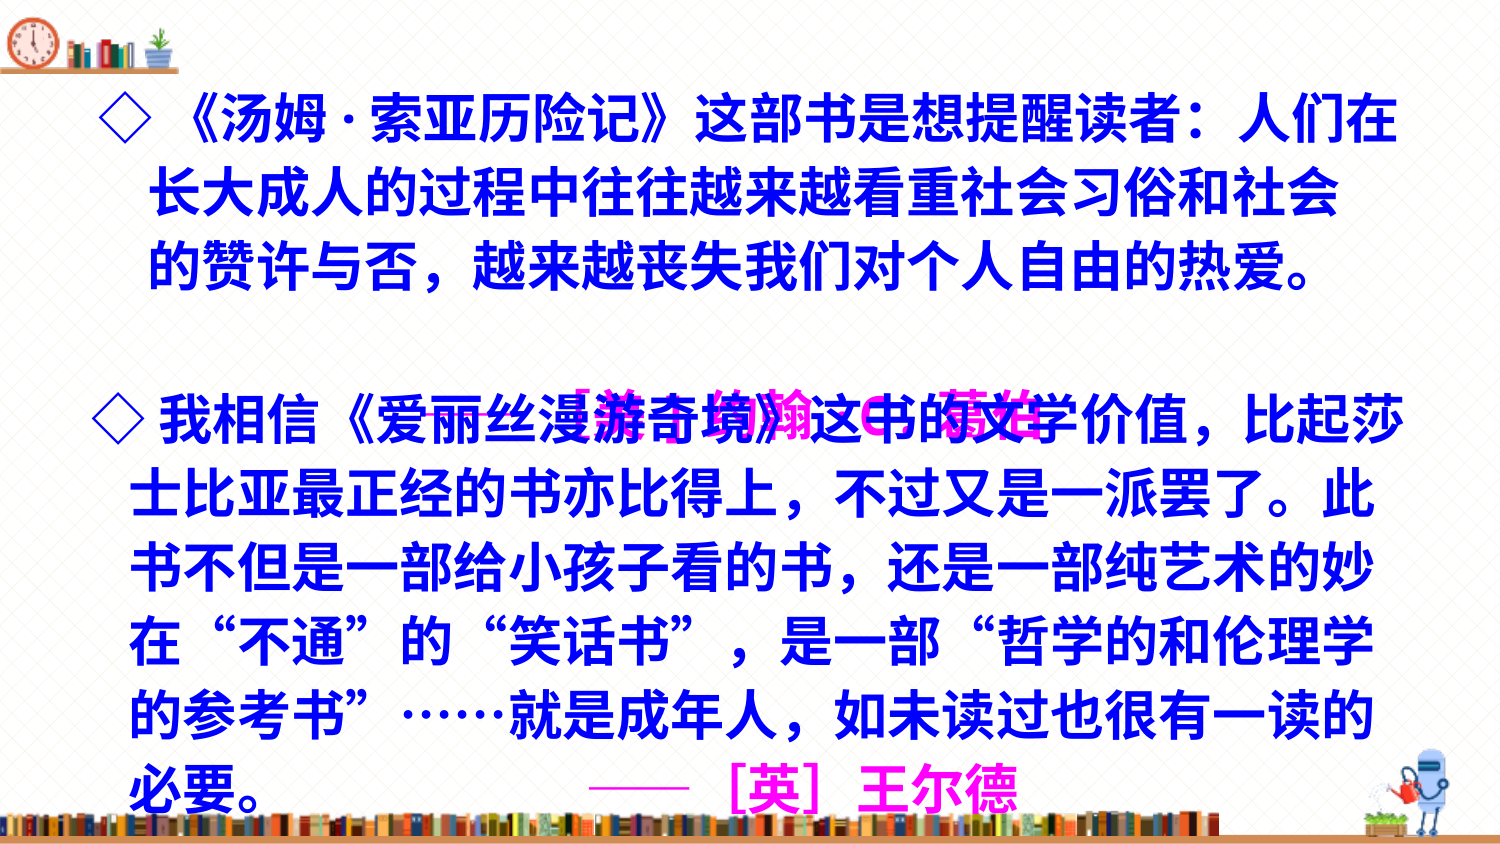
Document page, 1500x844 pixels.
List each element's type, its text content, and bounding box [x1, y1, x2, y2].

text_box ◇《汤姆·索亚历险记》这部书是想提醒读者：人们在 长大成人的过程中往往越来越看重社会习俗和社会 的赞许与否，越来越丧失我们对个人自由的热爱。 ——［美]约翰·C.葛伯 [83, 68, 1424, 368]
picture [595, 828, 1219, 836]
picture [0, 15, 188, 74]
picture [0, 812, 594, 836]
text_box ◇我相信《爱丽丝漫游奇境》这书的文学价值，比起莎 士比亚最正经的书亦比得上，不过又是一派罢了。此 书不但是一部给小孩子看的书，还是一部纯艺术的妙 在“不通”的“笑话书”，是一部“哲学的和伦理学 的参考书”……就是成年人，如未读过也很有一读的 必要。 ——［英］王尔德 [76, 368, 1424, 828]
picture [1363, 740, 1450, 837]
